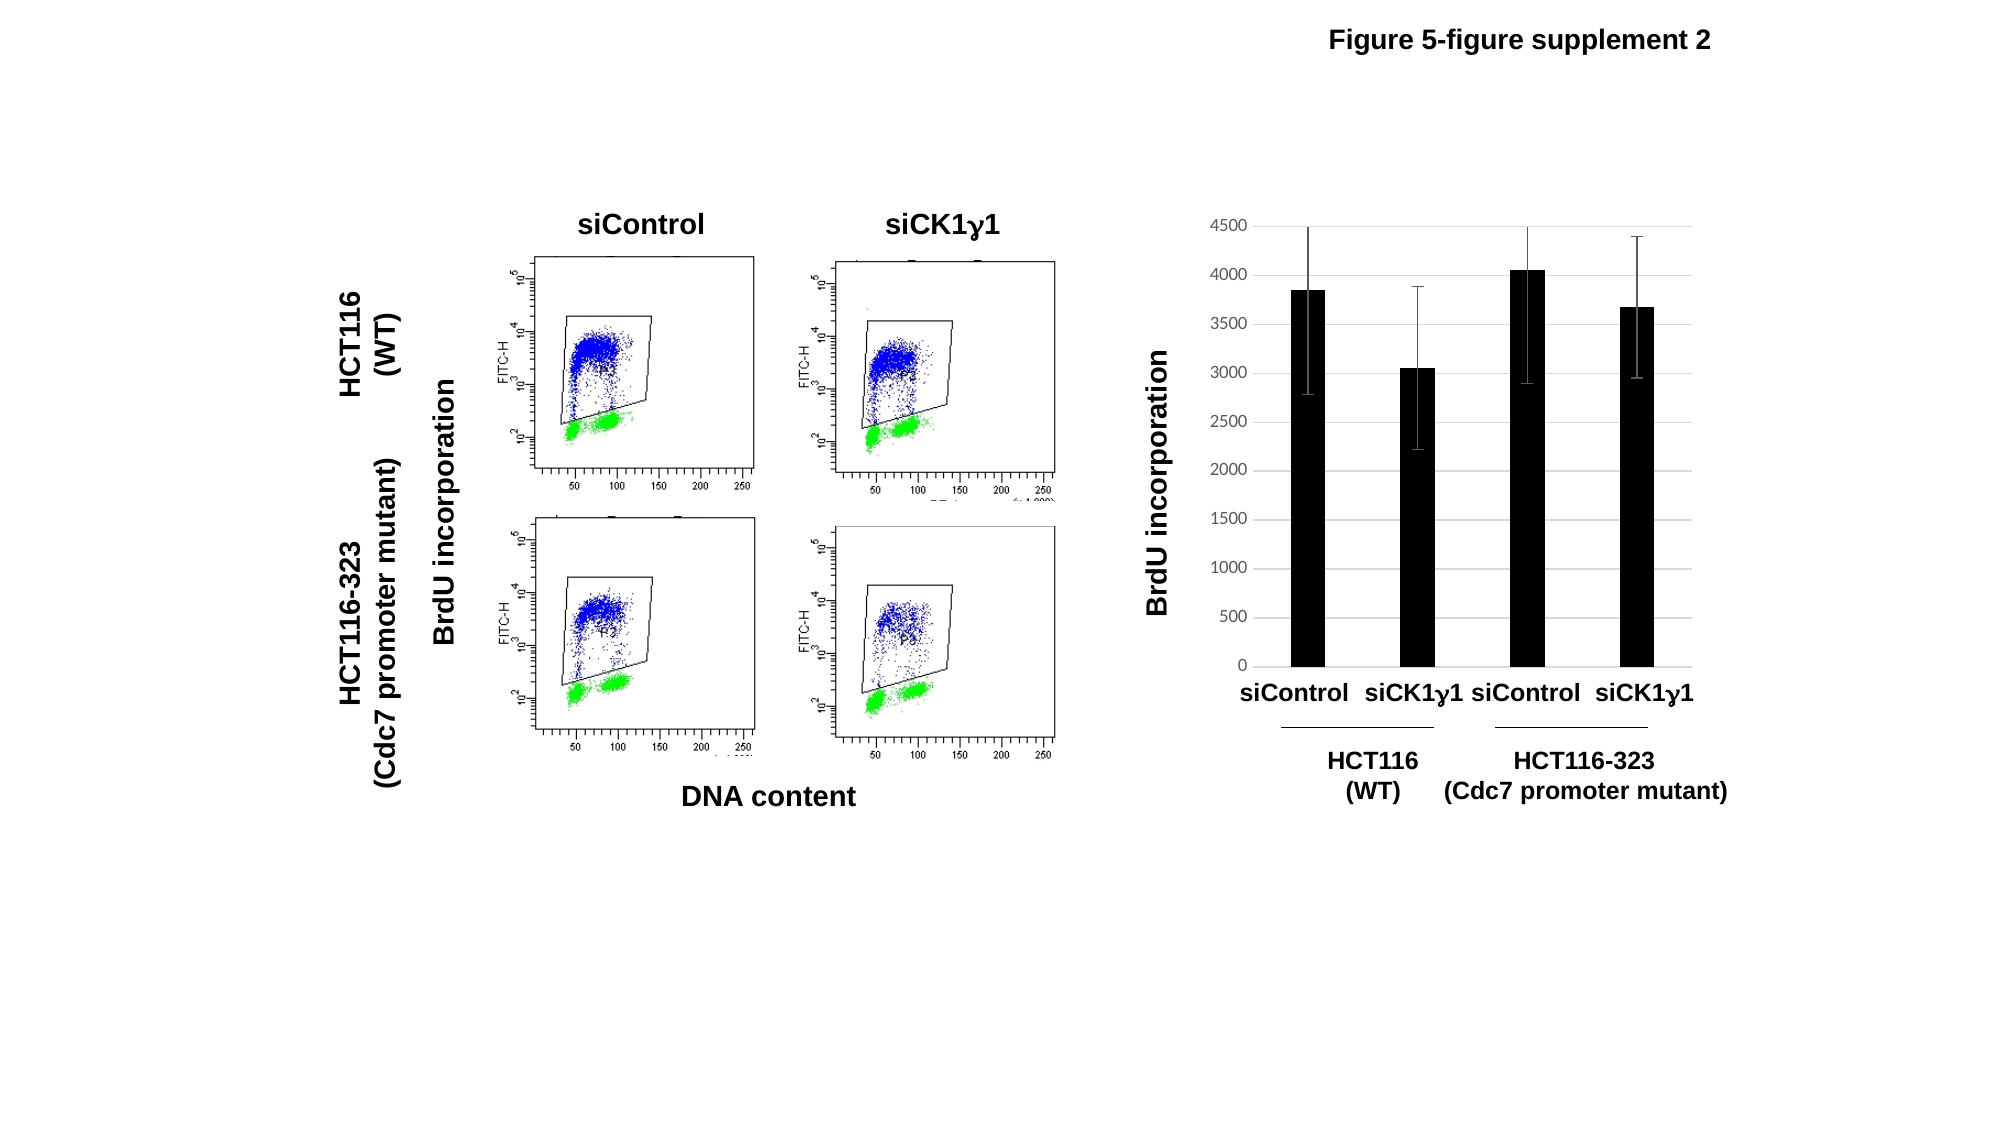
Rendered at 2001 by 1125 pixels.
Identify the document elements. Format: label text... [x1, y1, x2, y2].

text_box BrdU incorporation [417, 355, 502, 670]
text_box Figure 5-figure supplement 2 [1314, 14, 1846, 63]
picture [489, 515, 763, 756]
text_box siCK1g1 [1342, 692, 1452, 714]
picture [488, 256, 762, 493]
text_box HCT116 (WT) [323, 224, 408, 423]
text_box siControl [1452, 692, 1578, 714]
text_box HCT116 (WT) [1279, 737, 1428, 812]
text_box DNA content [650, 770, 888, 820]
text_box siControl [530, 198, 753, 248]
text_box HCT116-323 (Cdc7 promoter mutant) [323, 423, 408, 825]
text_box siControl [1201, 692, 1342, 714]
picture [789, 525, 1063, 763]
text_box BrdU incorporation [1130, 313, 1191, 654]
text_box siCK1g1 [831, 198, 1054, 248]
text_box siCK1g1 [1578, 669, 1711, 714]
text_box HCT116-323 (Cdc7 promoter mutant) [1428, 737, 1750, 812]
chart [1191, 201, 1693, 692]
picture [789, 260, 1063, 501]
